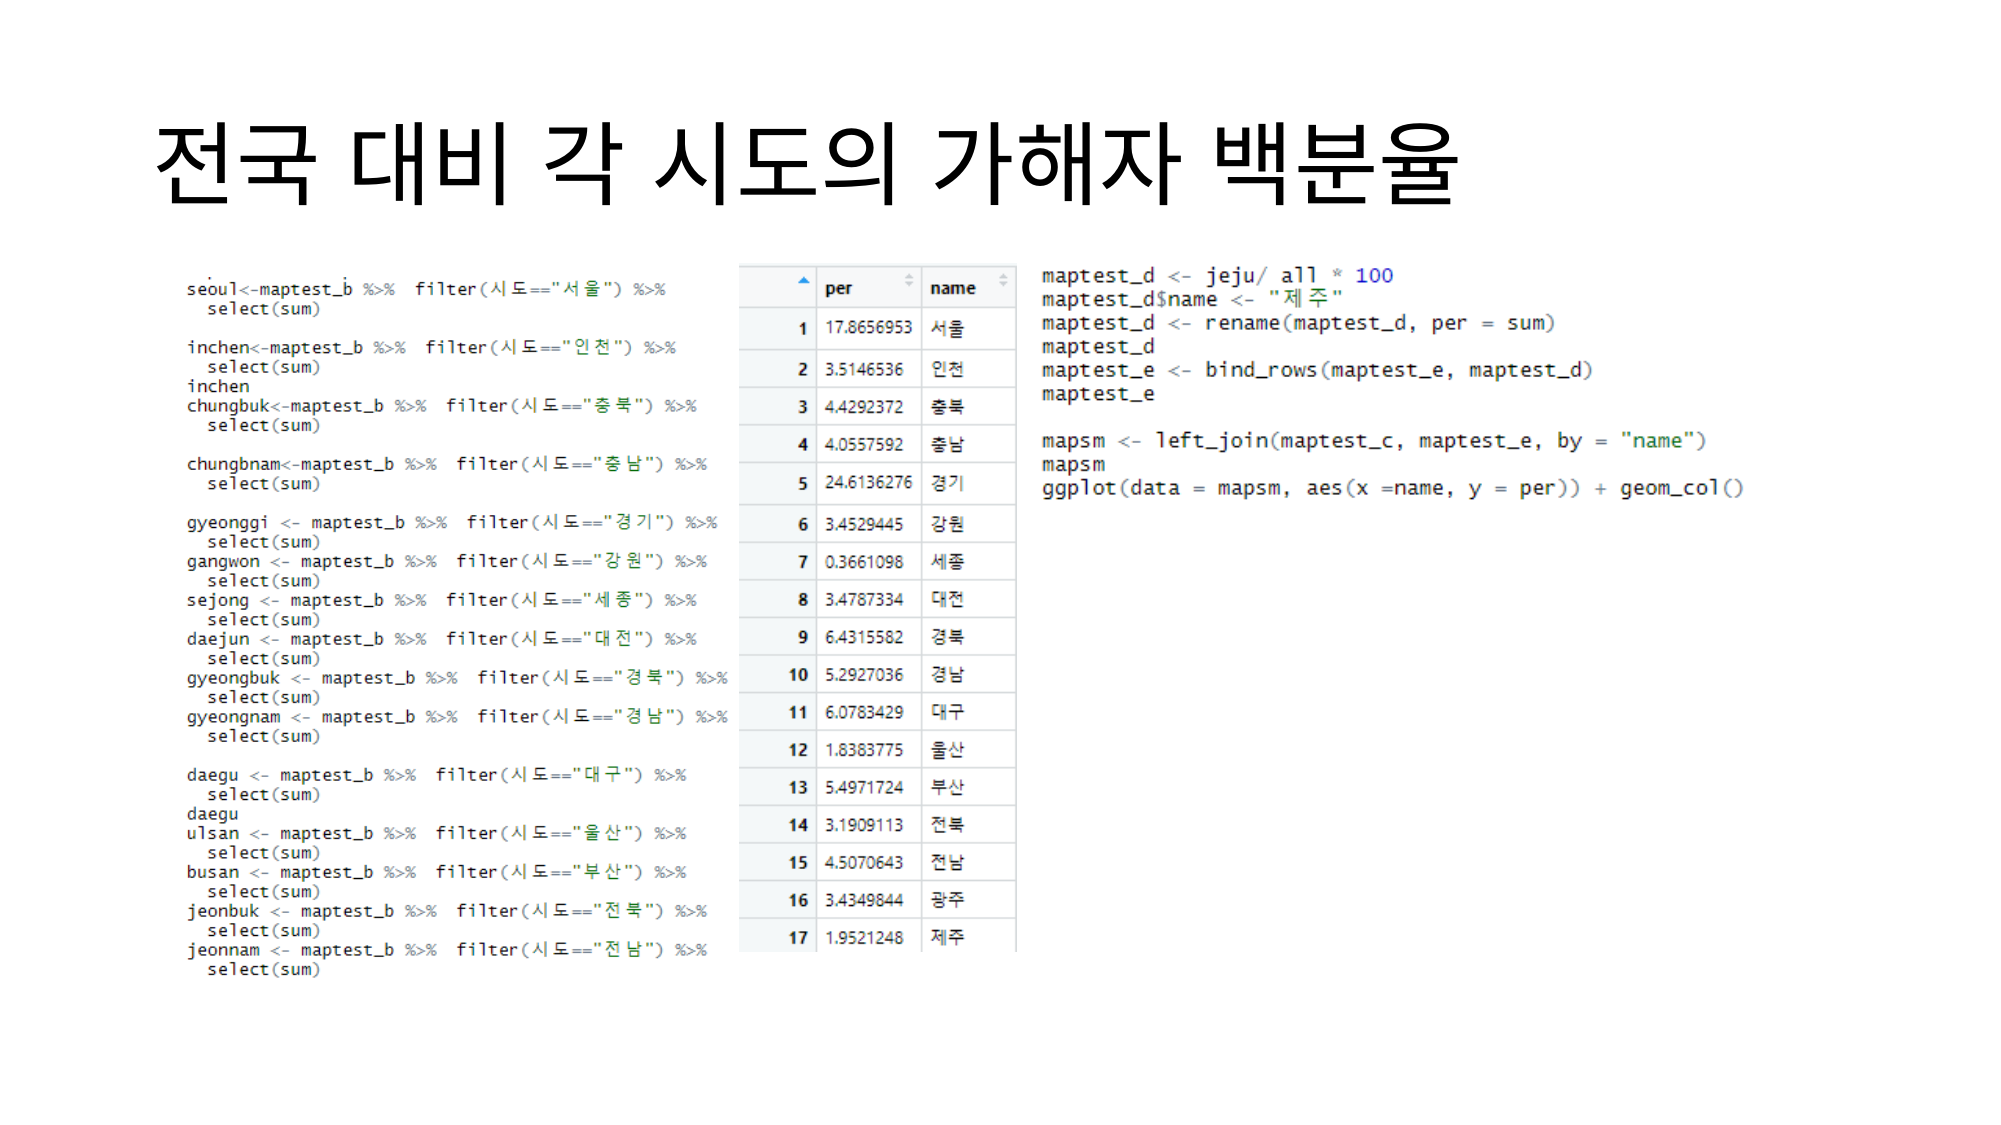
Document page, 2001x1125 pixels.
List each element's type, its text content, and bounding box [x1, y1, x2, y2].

title 전국 대비 각 시도의 가해자 백분율 [137, 59, 1863, 278]
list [183, 277, 754, 992]
picture [1036, 256, 1762, 509]
picture [739, 263, 1017, 952]
